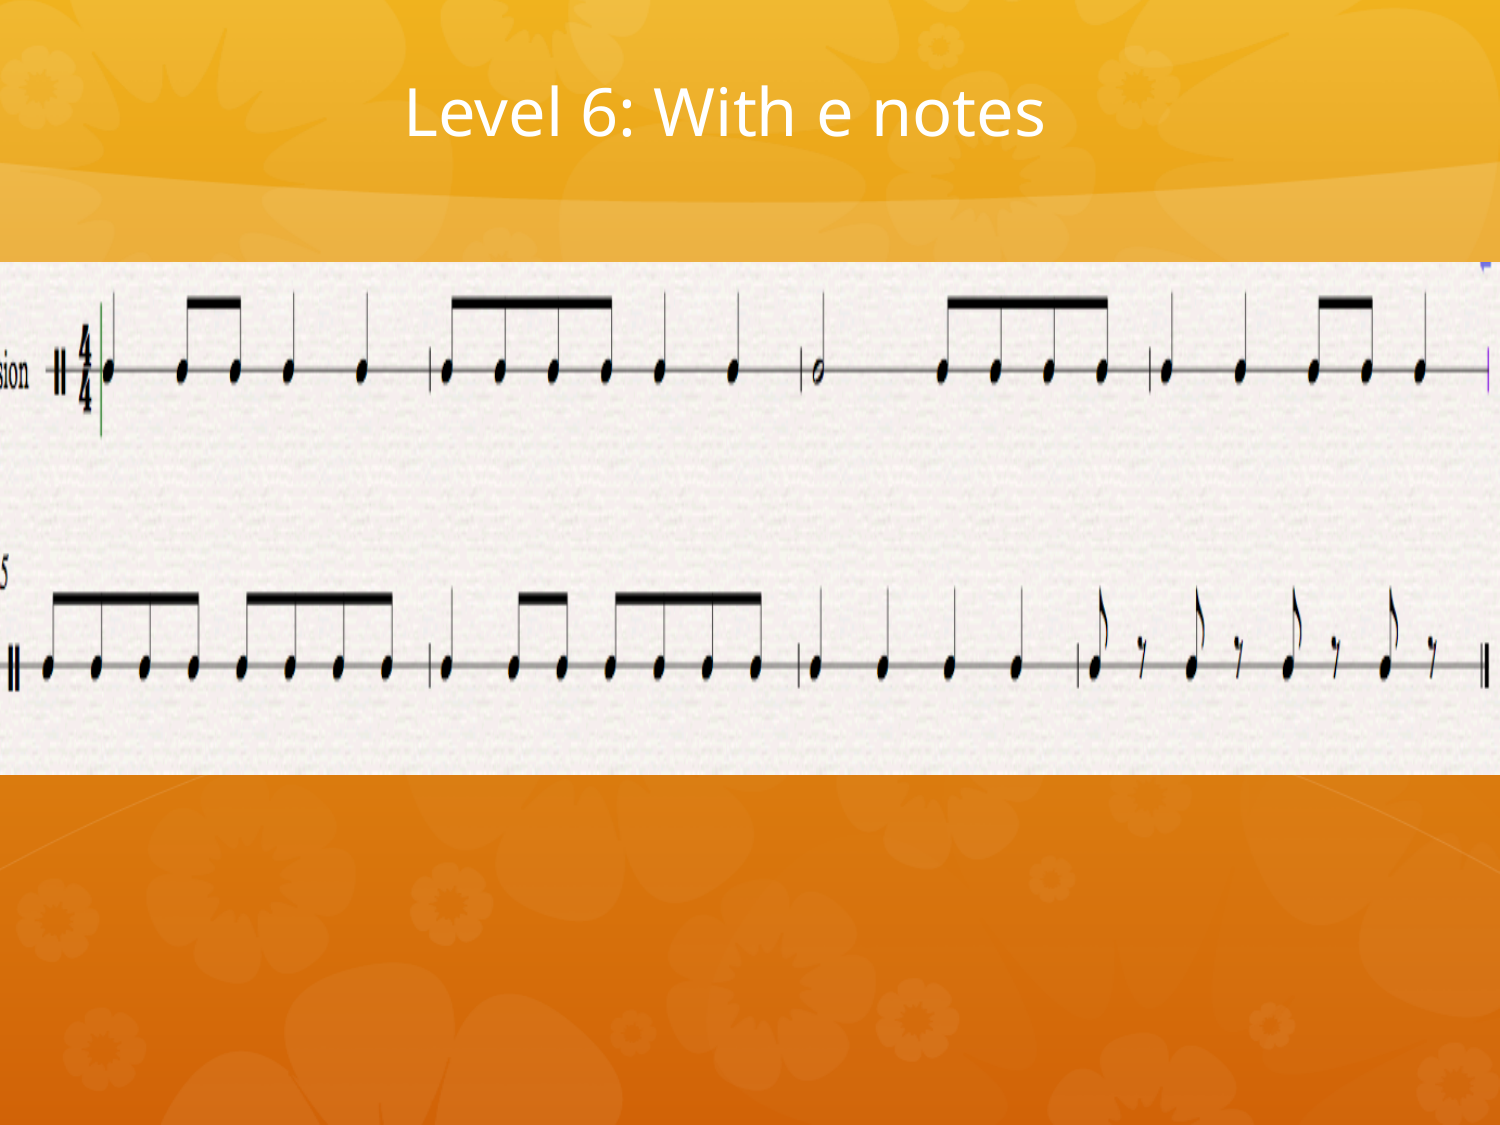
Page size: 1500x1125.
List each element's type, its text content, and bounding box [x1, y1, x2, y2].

text_box Level 6: With e notes [62, 62, 1388, 175]
picture [0, 0, 1500, 1125]
